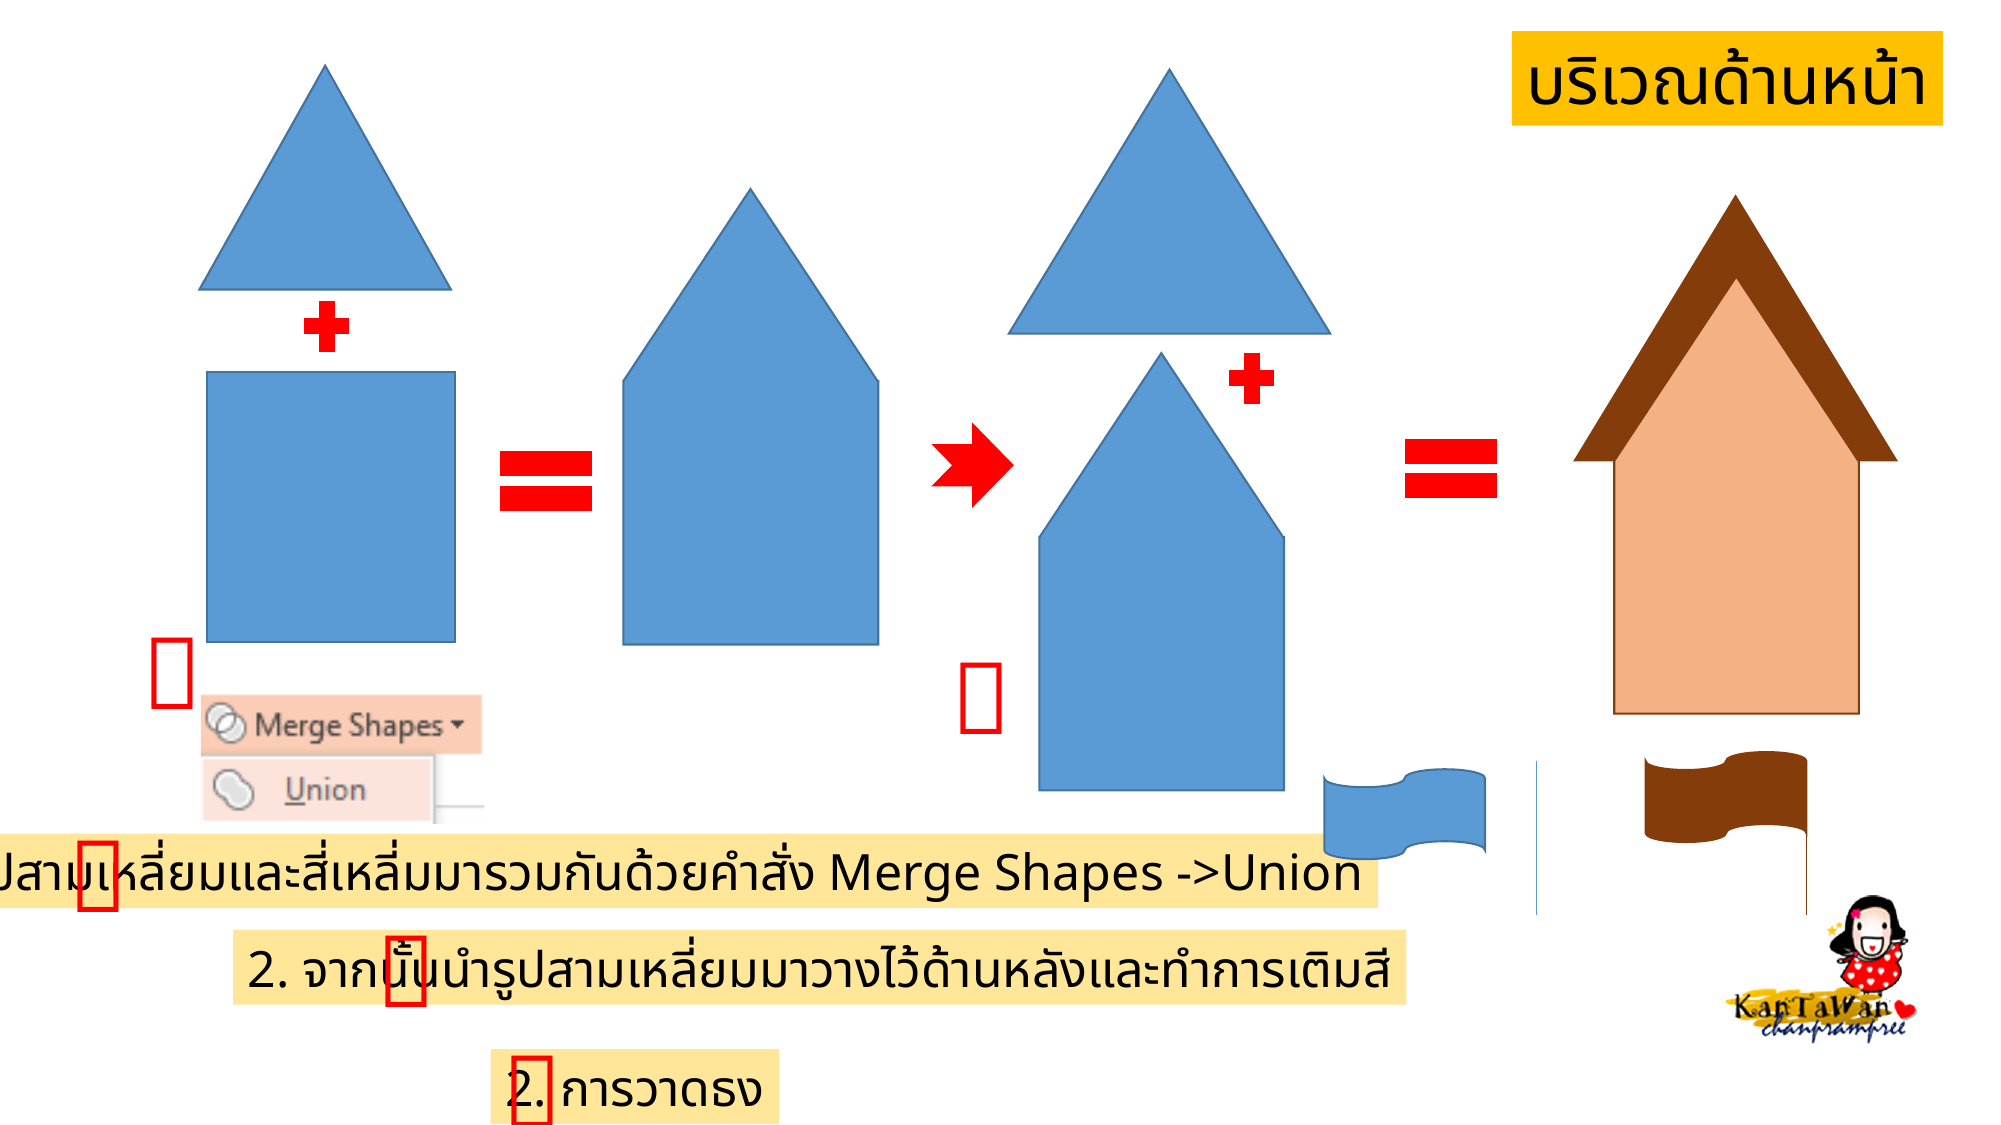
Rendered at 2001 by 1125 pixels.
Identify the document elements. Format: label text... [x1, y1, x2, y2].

text_box 1. นำรูปสามเหลี่ยมและสี่เหลี่มมารวมกันด้วยคำสั่ง Merge Shapes ->Union [144, 833, 1324, 909]
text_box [1324, 760, 1537, 915]
text_box บริเวณด้านหน้า [1511, 31, 1943, 126]
text_box  [361, 900, 452, 1036]
text_box 1. นำรูปสามเหลี่ยมและสี่เหลี่มมารวมกันด้วยคำสั่ง Merge Shapes ->Union [0, 833, 54, 909]
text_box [1645, 752, 1807, 915]
text_box  [54, 804, 144, 940]
text_box 2. จากนั้นนำรูปสามเหลี่ยมมาวางไว้ด้านหลังและทำการเติมสี [452, 929, 1407, 1005]
text_box 2. การวาดธง [578, 1049, 780, 1124]
text_box 2. จากนั้นนำรูปสามเหลี่ยมมาวางไว้ด้านหลังและทำการเติมสี [233, 929, 361, 1005]
text_box  [488, 1019, 578, 1125]
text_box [112, 65, 1897, 824]
picture [1717, 877, 1924, 1044]
